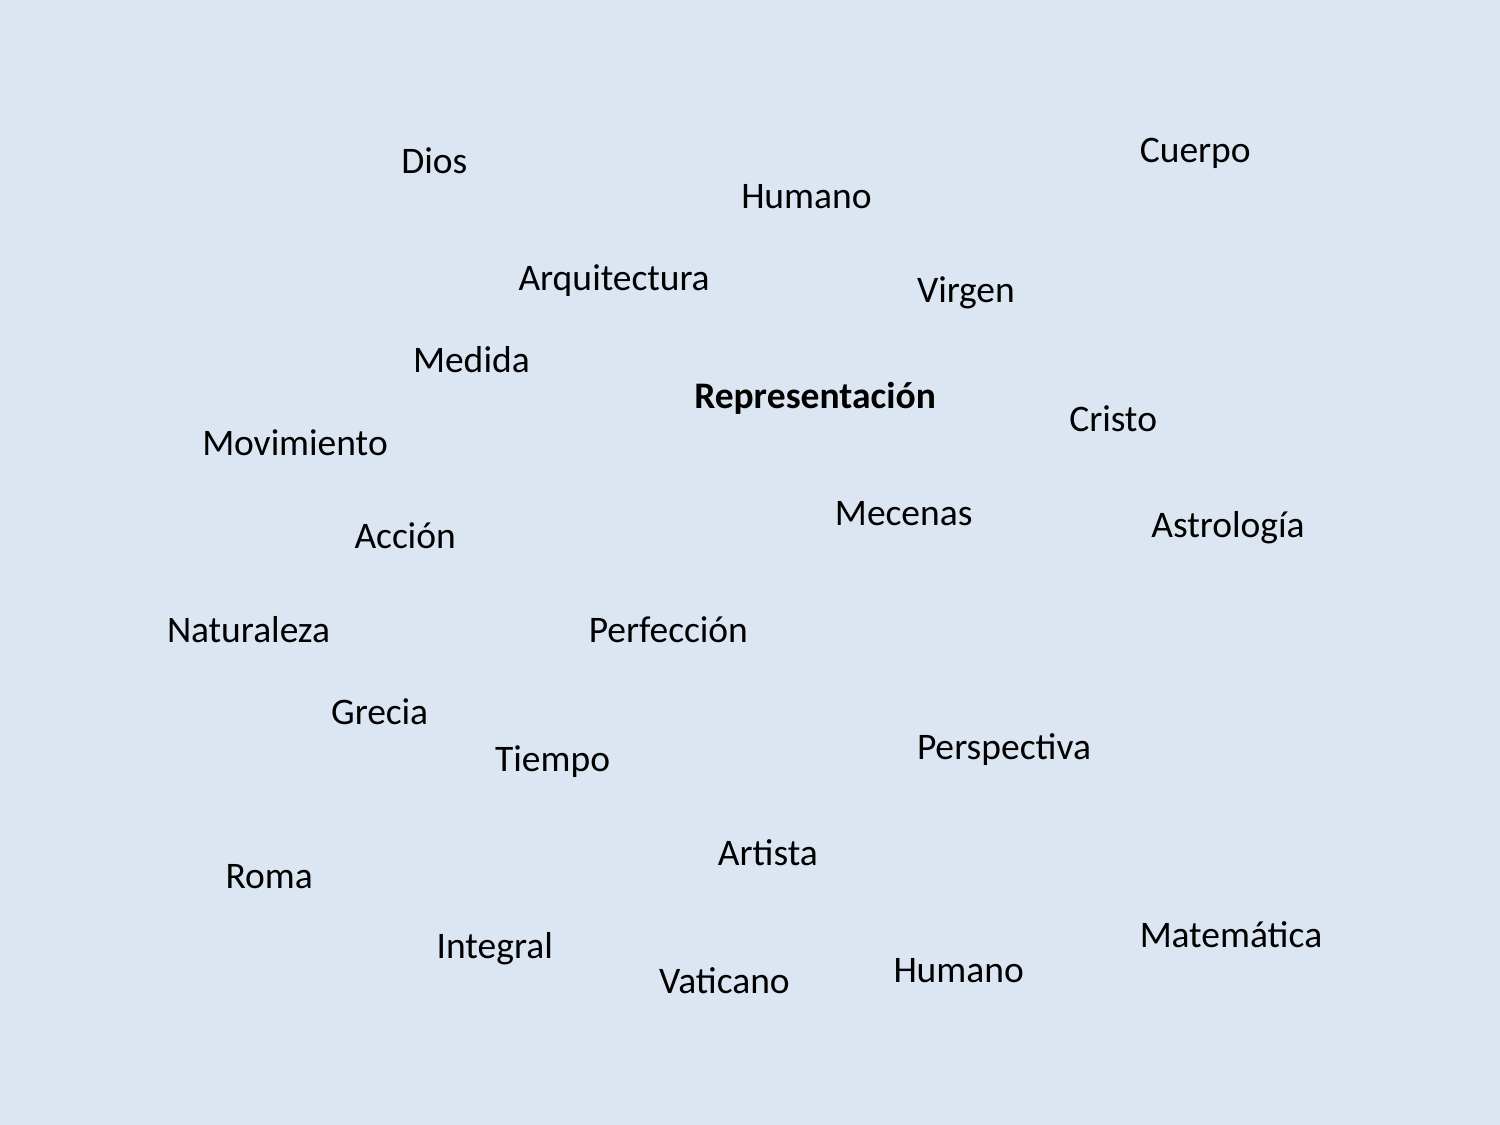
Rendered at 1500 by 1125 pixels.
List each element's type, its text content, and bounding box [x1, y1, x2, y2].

text_box Perspectiva [902, 714, 1161, 775]
text_box Medida [398, 328, 657, 388]
text_box Humano [726, 163, 985, 224]
text_box Cristo [1054, 386, 1313, 447]
text_box Integral [421, 913, 680, 974]
text_box Acción [339, 503, 598, 564]
text_box Representación [679, 363, 961, 423]
text_box Tiempo [480, 726, 739, 787]
text_box Artista [703, 820, 961, 880]
text_box Humano [878, 937, 1137, 998]
text_box Mecenas [820, 480, 1079, 541]
text_box Vaticano [644, 949, 903, 1009]
text_box Cuerpo [1124, 117, 1383, 177]
text_box Virgen [902, 257, 1161, 318]
text_box Perfección [574, 597, 832, 658]
text_box Dios [386, 128, 645, 189]
text_box Roma [210, 843, 469, 904]
text_box Grecia [316, 679, 575, 740]
text_box Astrología [1136, 492, 1395, 552]
text_box Movimiento [187, 410, 446, 470]
text_box Naturaleza [152, 597, 411, 658]
text_box Arquitectura [503, 246, 762, 306]
text_box Matemática [1124, 902, 1383, 963]
